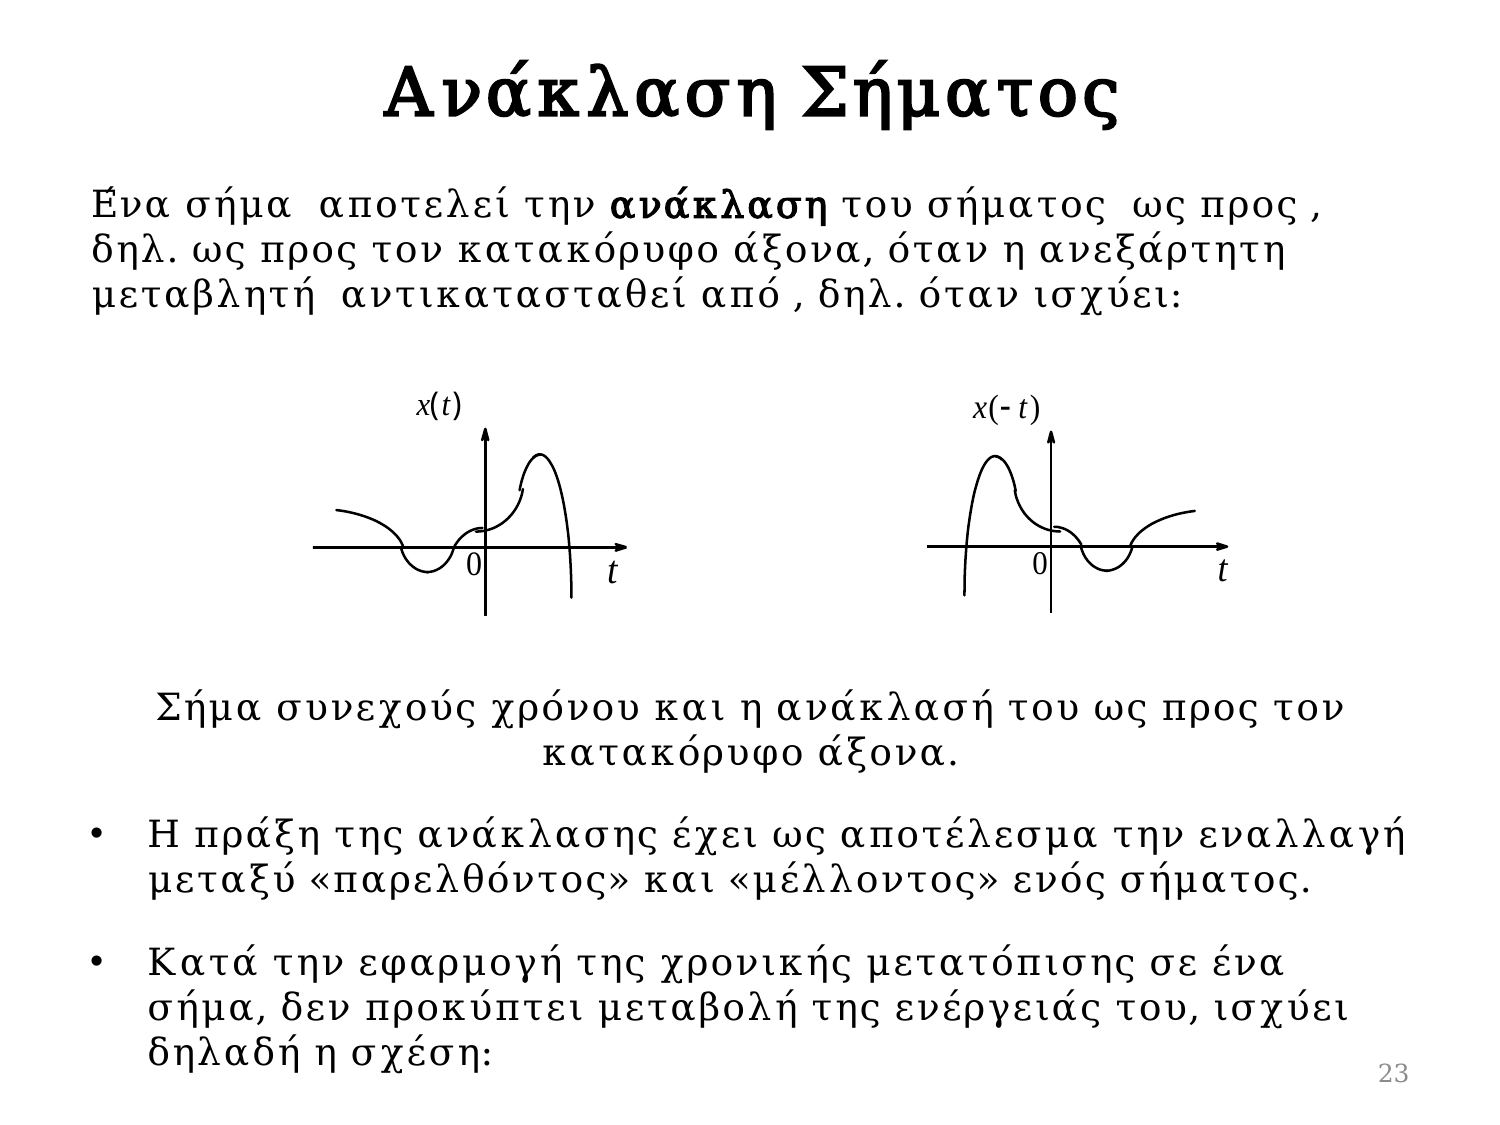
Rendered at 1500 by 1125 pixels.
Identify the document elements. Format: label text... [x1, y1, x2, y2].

slide_number 23 [1222, 1042, 1425, 1103]
title Ανάκλαση Σήματος [75, 19, 1425, 159]
picture [312, 385, 627, 616]
picture [926, 389, 1235, 613]
